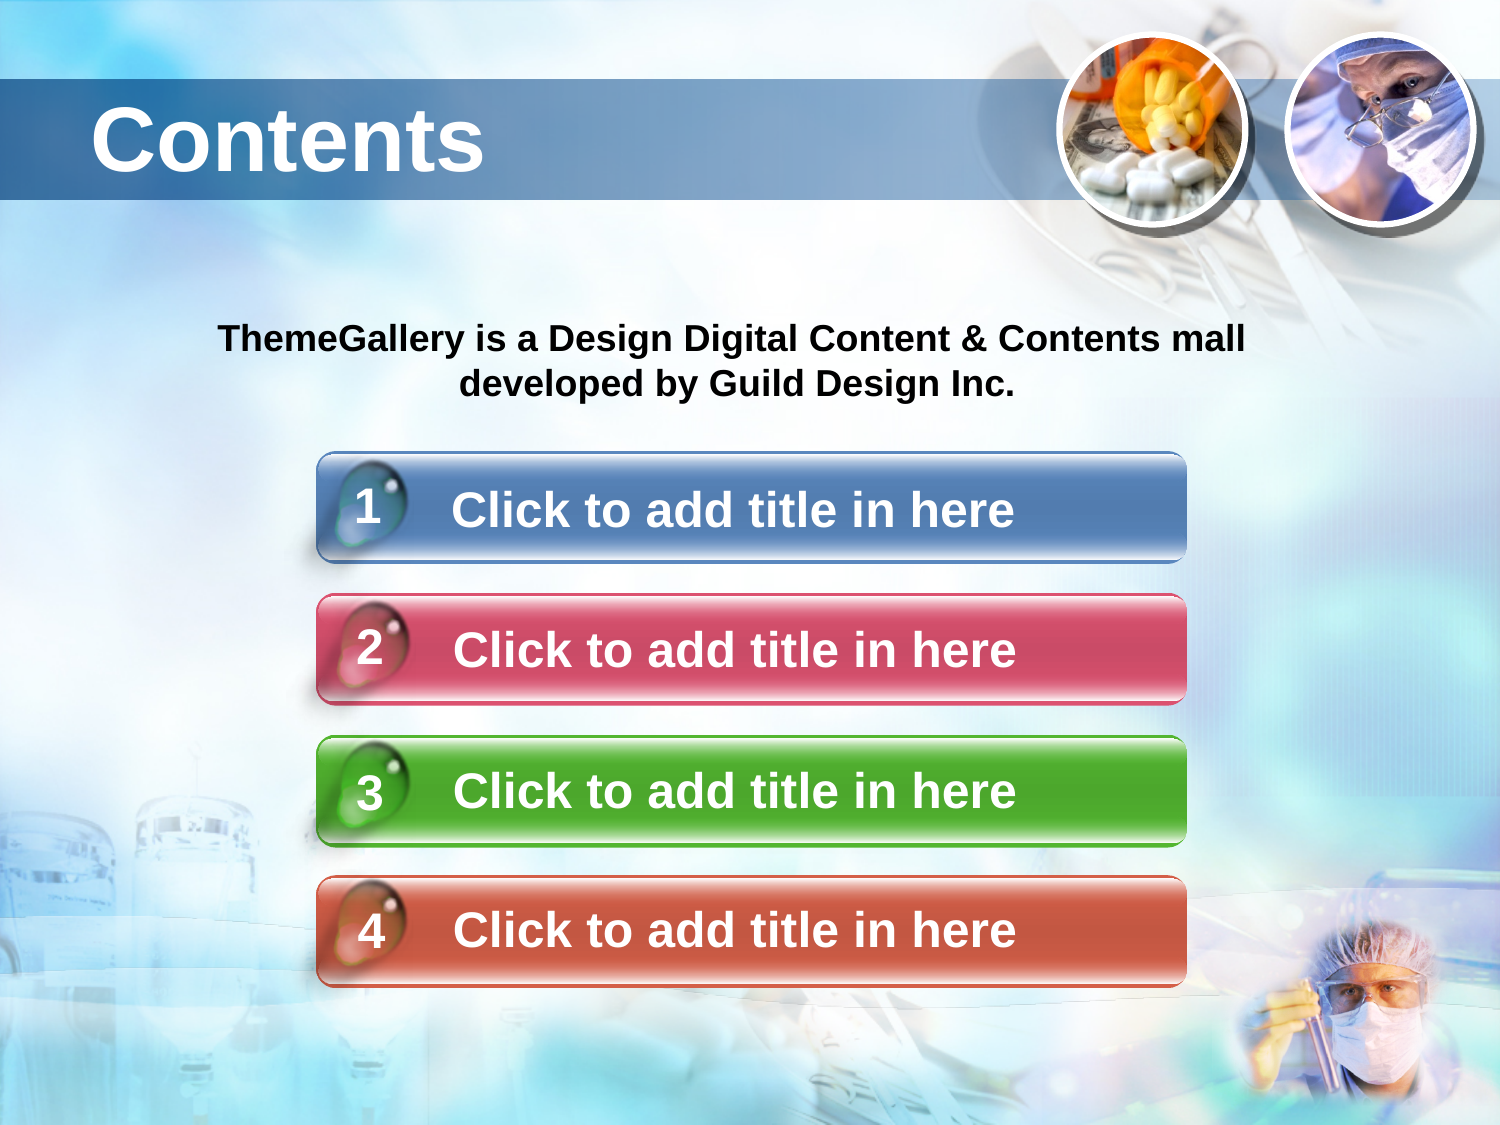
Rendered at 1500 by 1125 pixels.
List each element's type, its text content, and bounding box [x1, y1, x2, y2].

text_box ThemeGallery is a Design Digital Content & Contents mall developed by Guild Design Inc. [200, 299, 1276, 419]
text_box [419, 874, 1188, 989]
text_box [419, 592, 1188, 706]
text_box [415, 450, 1188, 565]
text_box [420, 734, 1188, 848]
title Contents [74, 40, 1051, 229]
picture [0, 0, 1500, 1125]
